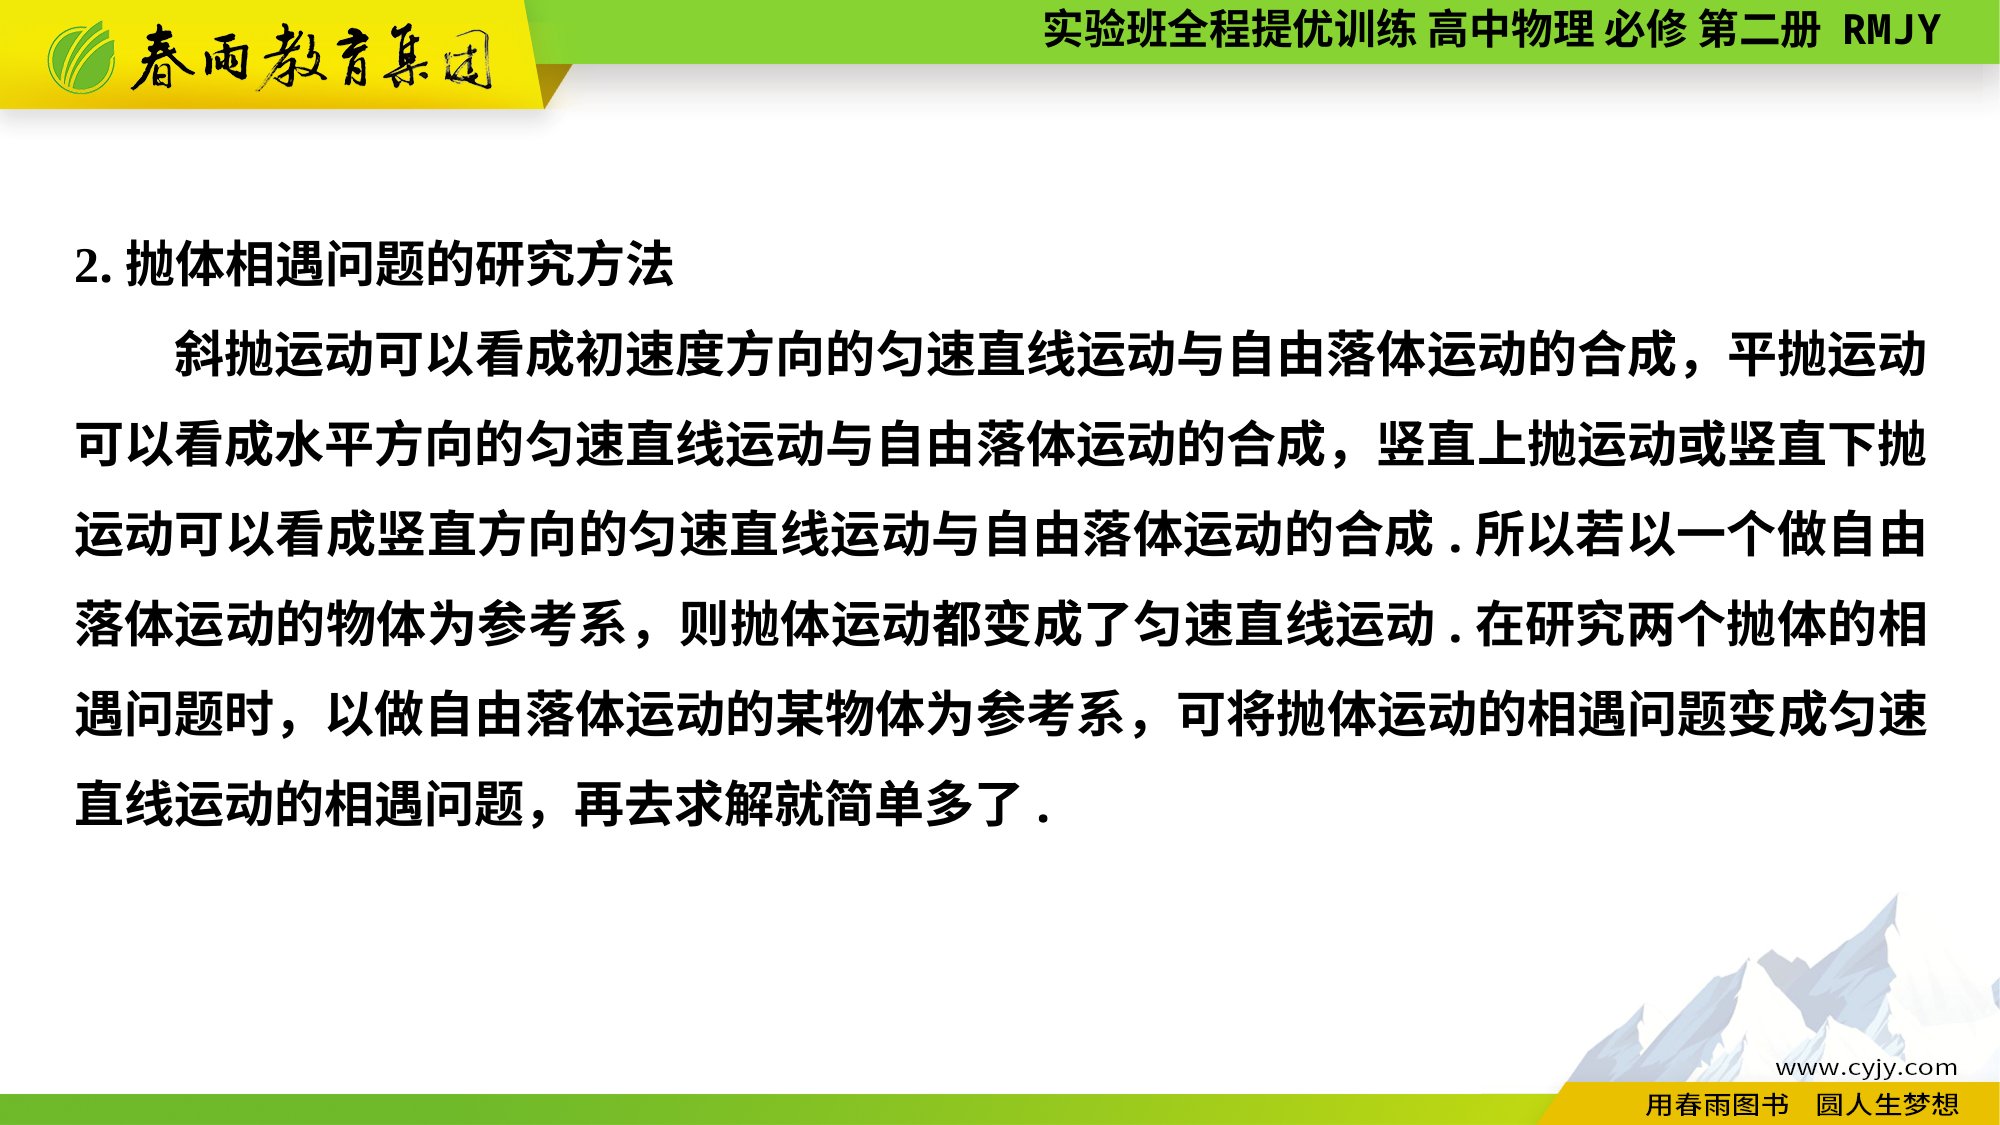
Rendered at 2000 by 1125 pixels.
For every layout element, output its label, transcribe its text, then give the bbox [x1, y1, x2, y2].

list 2.抛体相遇问题的研究方法 斜抛运动可以看成初速度方向的匀速直线运动与自由落体运动的合成，平抛运动可以看成水平方向的匀速直线运动与自由落体运动的合成，竖直上抛运动或竖直下抛运动可以看成竖直方向的匀速直线运动与自由落体运动的合成.所以若以一个做自由落体运动的物体为参考系，则抛体运动都变成了匀速直线运动.在研究两个抛体的相遇问题时，以做自由落体运动的某物体为参考系，可将抛体运动的相遇问题变成匀速直线运动的相遇问题，再去求解就简单多了. [59, 194, 1944, 846]
picture [0, 0, 2000, 1125]
